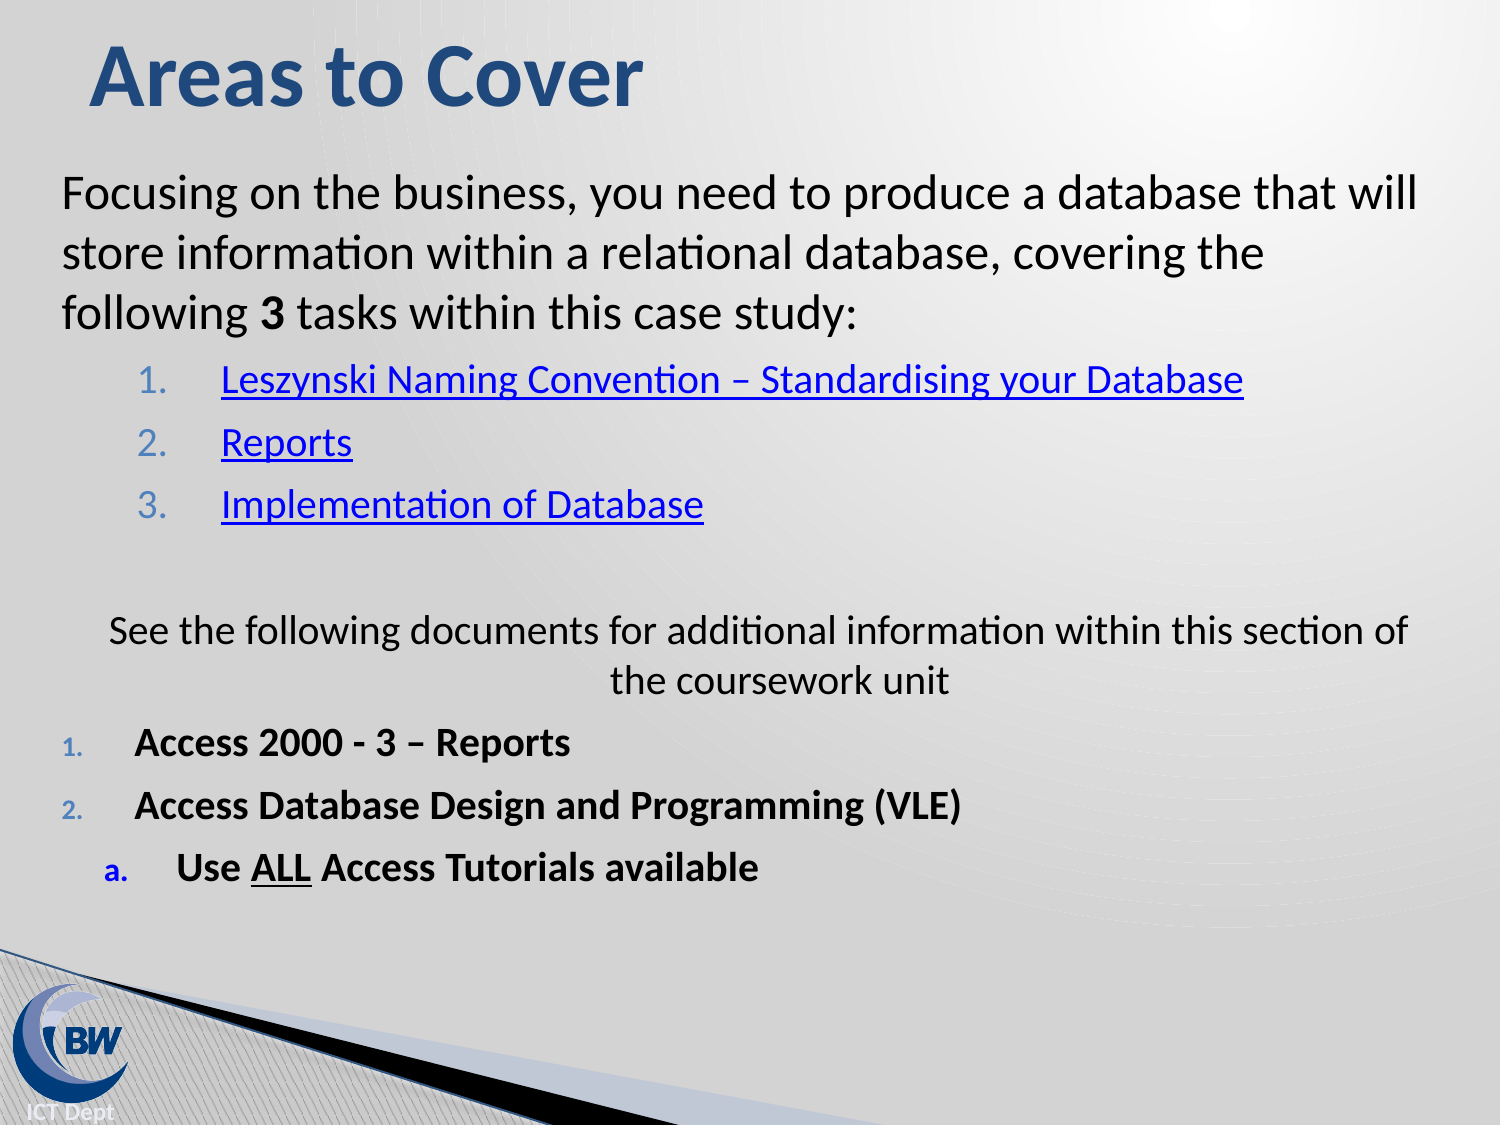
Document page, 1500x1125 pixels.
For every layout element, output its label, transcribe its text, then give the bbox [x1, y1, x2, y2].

list Focusing on the business, you need to produce a database that will store information within a relational database, covering the following 3 tasks within this case study: Leszynski Naming Convention – Standardising your Database Reports Implementation of Database See the following documents for additional information within this section of the coursework unit Access 2000 - 3 – Reports Access Database Design and Programming (VLE) Use ALL Access Tutorials available [46, 152, 1454, 891]
picture [0, 972, 141, 1114]
title Areas to Cover [75, 0, 1425, 141]
